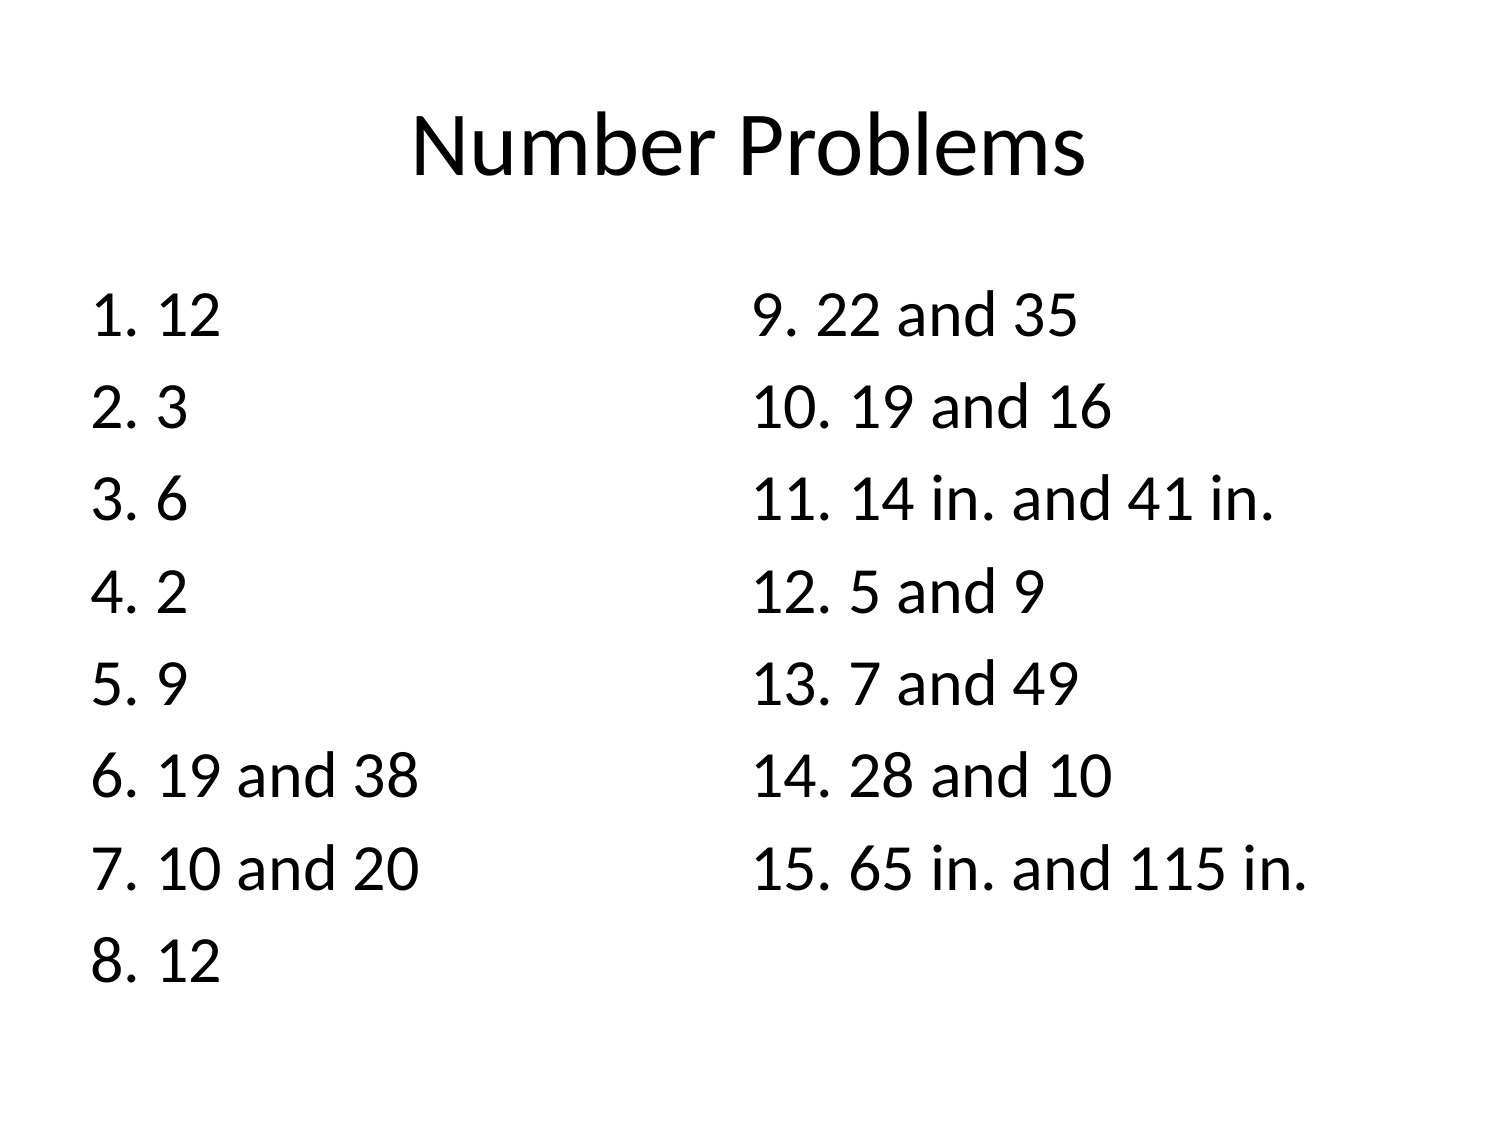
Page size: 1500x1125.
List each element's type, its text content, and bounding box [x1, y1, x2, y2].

list 1. 12 2. 3 3. 6 4. 2 5. 9 6. 19 and 38 7. 10 and 20 8. 12 9. 22 and 35 10. 19 and 16 11. 14 in. and 41 in. 12. 5 and 9 13. 7 and 49 14. 28 and 10 15. 65 in. and 115 in. [75, 262, 1425, 1005]
title Number Problems [75, 45, 1425, 233]
